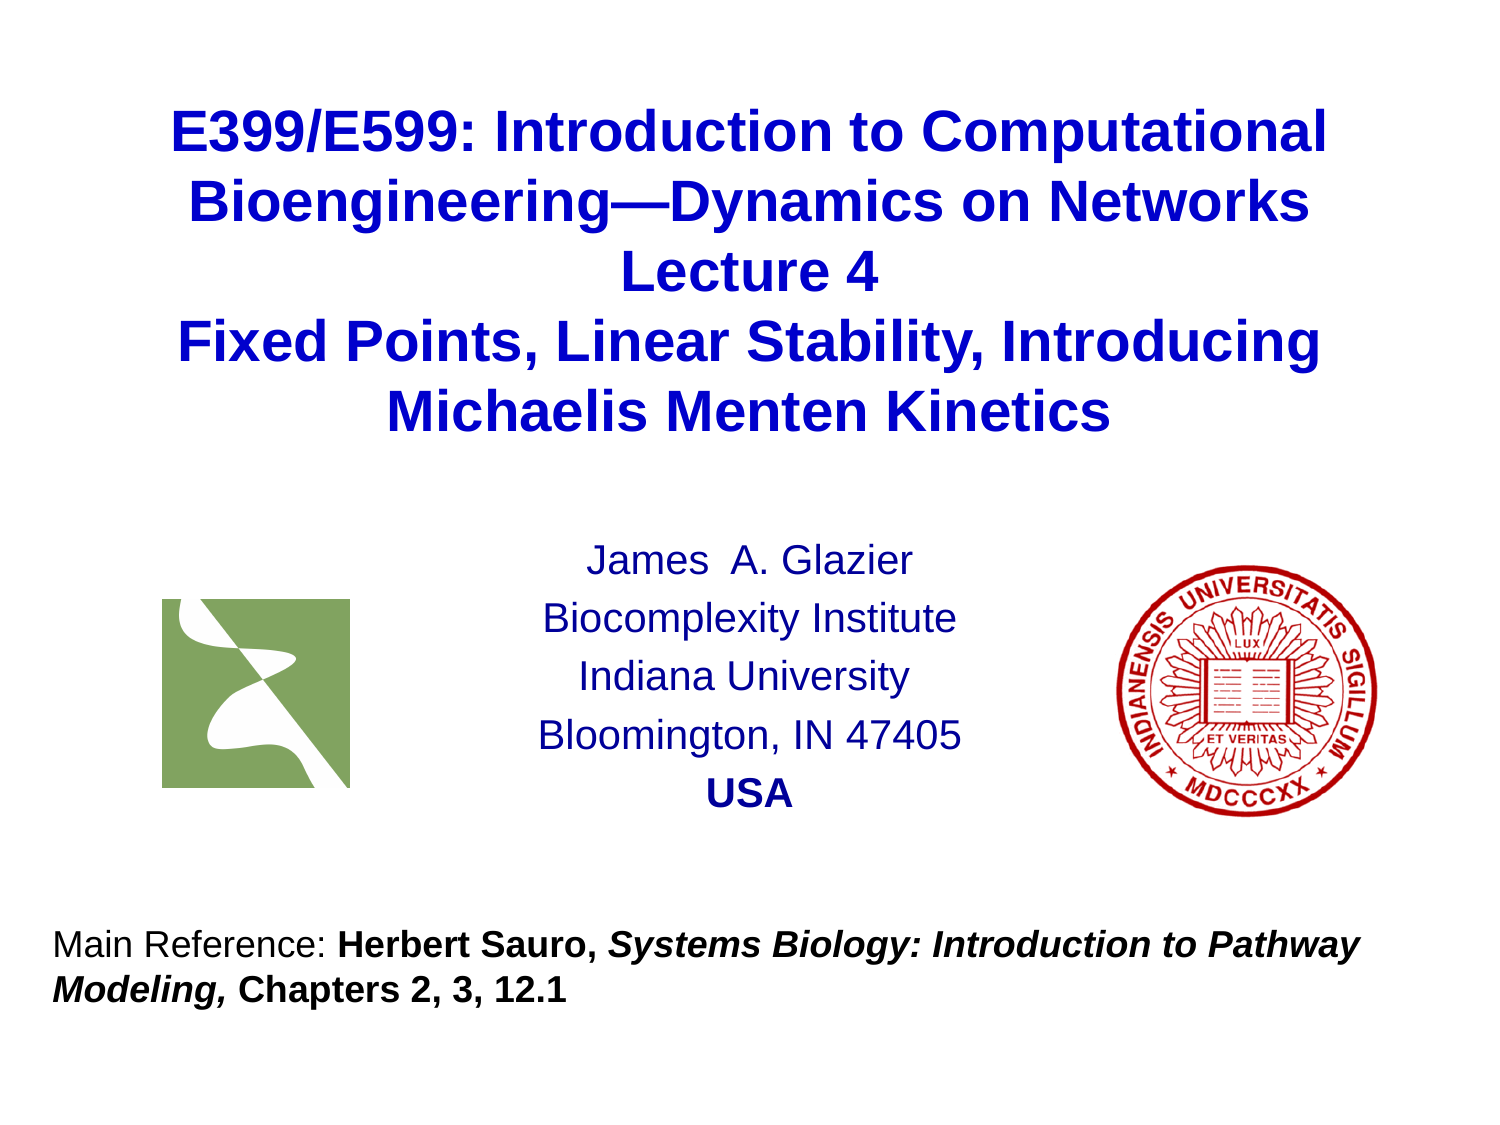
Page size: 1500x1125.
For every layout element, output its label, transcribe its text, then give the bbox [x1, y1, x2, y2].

title E399/E599: Introduction to Computational Bioengineering—Dynamics on Networks Lecture 4 Fixed Points, Linear Stability, Introducing Michaelis Menten Kinetics [24, 124, 1475, 412]
picture [1087, 537, 1407, 845]
picture [162, 599, 351, 788]
text_box Main Reference: Herbert Sauro, Systems Biology: Introduction to Pathway Modeling, Chapters 2, 3, 12.1 [37, 912, 1450, 1018]
subtitle James A. Glazier Biocomplexity Institute Indiana University Bloomington, IN 47405 USA [225, 525, 1275, 850]
